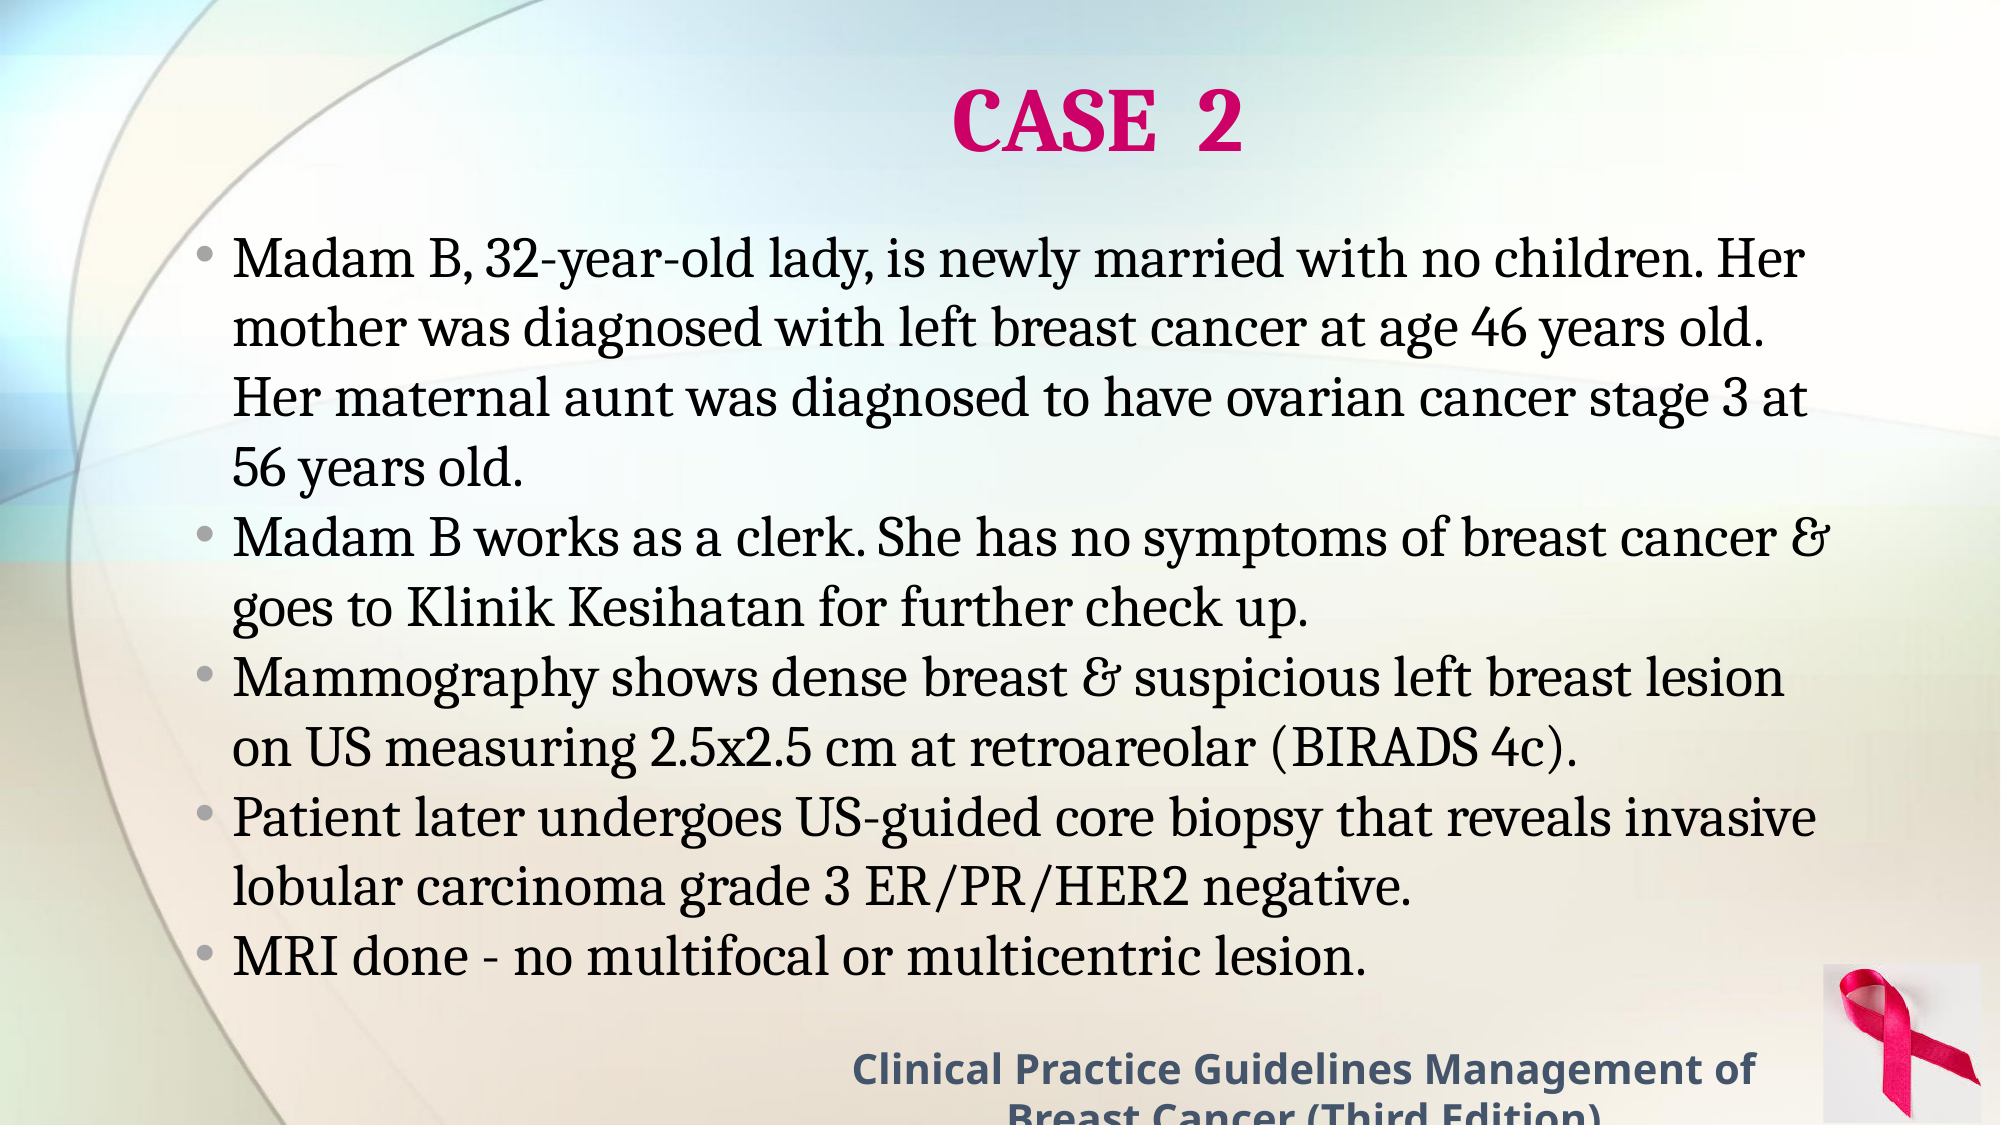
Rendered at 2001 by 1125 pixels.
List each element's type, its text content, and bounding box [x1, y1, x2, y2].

list Madam B, 32-year-old lady, is newly married with no children. Her mother was diagnosed with left breast cancer at age 46 years old. Her maternal aunt was diagnosed to have ovarian cancer stage 3 at 56 years old. Madam B works as a clerk. She has no symptoms of breast cancer & goes to Klinik Kesihatan for further check up. Mammography shows dense breast & suspicious left breast lesion on US measuring 2.5x2.5 cm at retroareolar (BIRADS 4c). Patient later undergoes US-guided core biopsy that reveals invasive lobular carcinoma grade 3 ER/PR/HER2 negative. MRI done - no multifocal or multicentric lesion. [179, 211, 1863, 1030]
picture [0, 0, 2001, 1125]
text_box Clinical Practice Guidelines Management of Breast Cancer (Third Edition) [788, 1035, 1820, 1125]
title CASE 2 [357, 31, 1840, 198]
